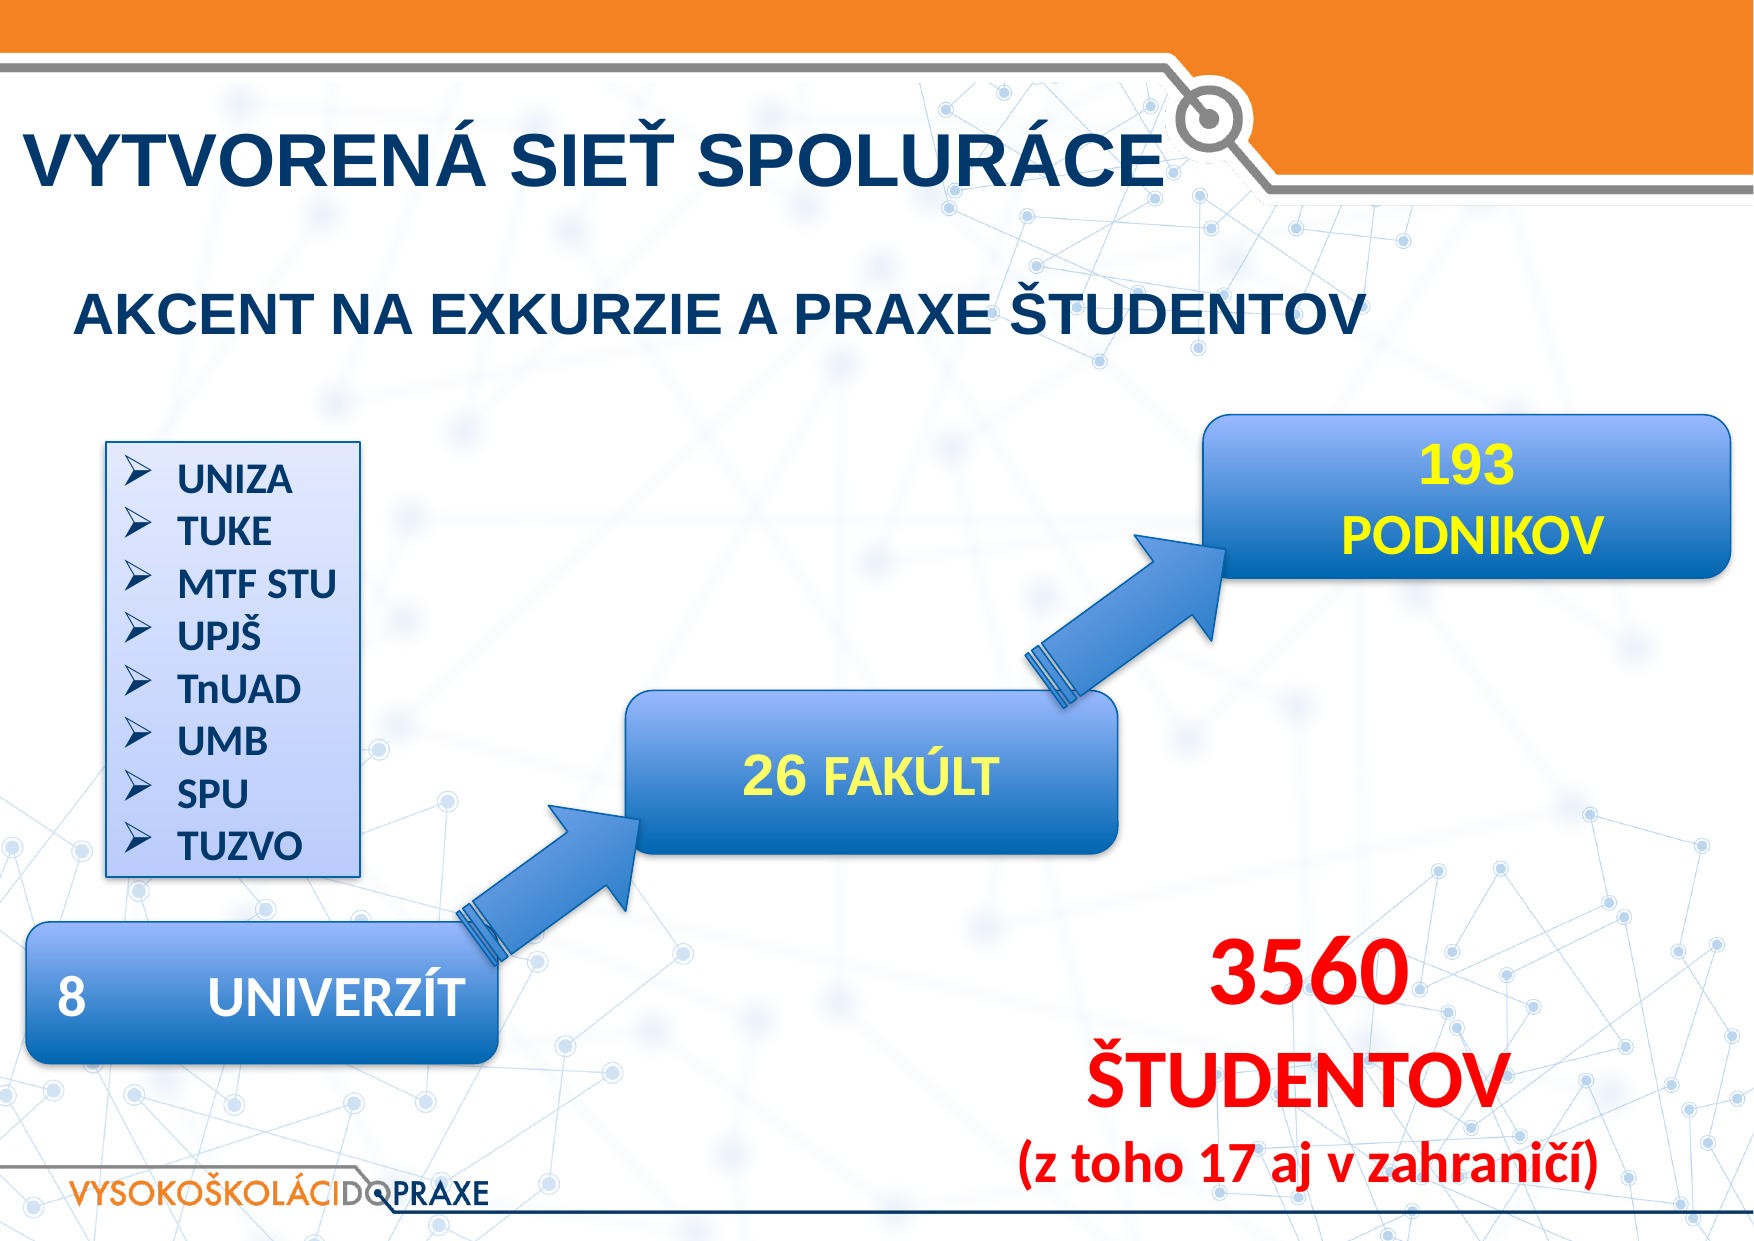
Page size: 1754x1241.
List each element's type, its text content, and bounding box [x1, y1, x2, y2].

picture [0, 0, 1754, 1241]
text_box 26 FAKÚLT [624, 689, 1119, 855]
text_box 8 UNIVERZÍT [25, 921, 499, 1065]
text_box 3560 ŠTUDENTOV (z toho 17 aj v zahraničí) [931, 897, 1686, 1202]
text_box 193 PODNIKOV [1202, 413, 1732, 579]
list Akcent na exkurzie a praxe študentov [55, 267, 1686, 557]
text_box [1024, 534, 1227, 709]
text_box UNIZA TUKE MTF STU UPJŠ TnUAD UMB SPU TUZVO [105, 441, 361, 878]
title VYTVORENÁ SIEŤ SPOLURÁCE [4, 77, 1204, 237]
text_box [455, 804, 641, 967]
